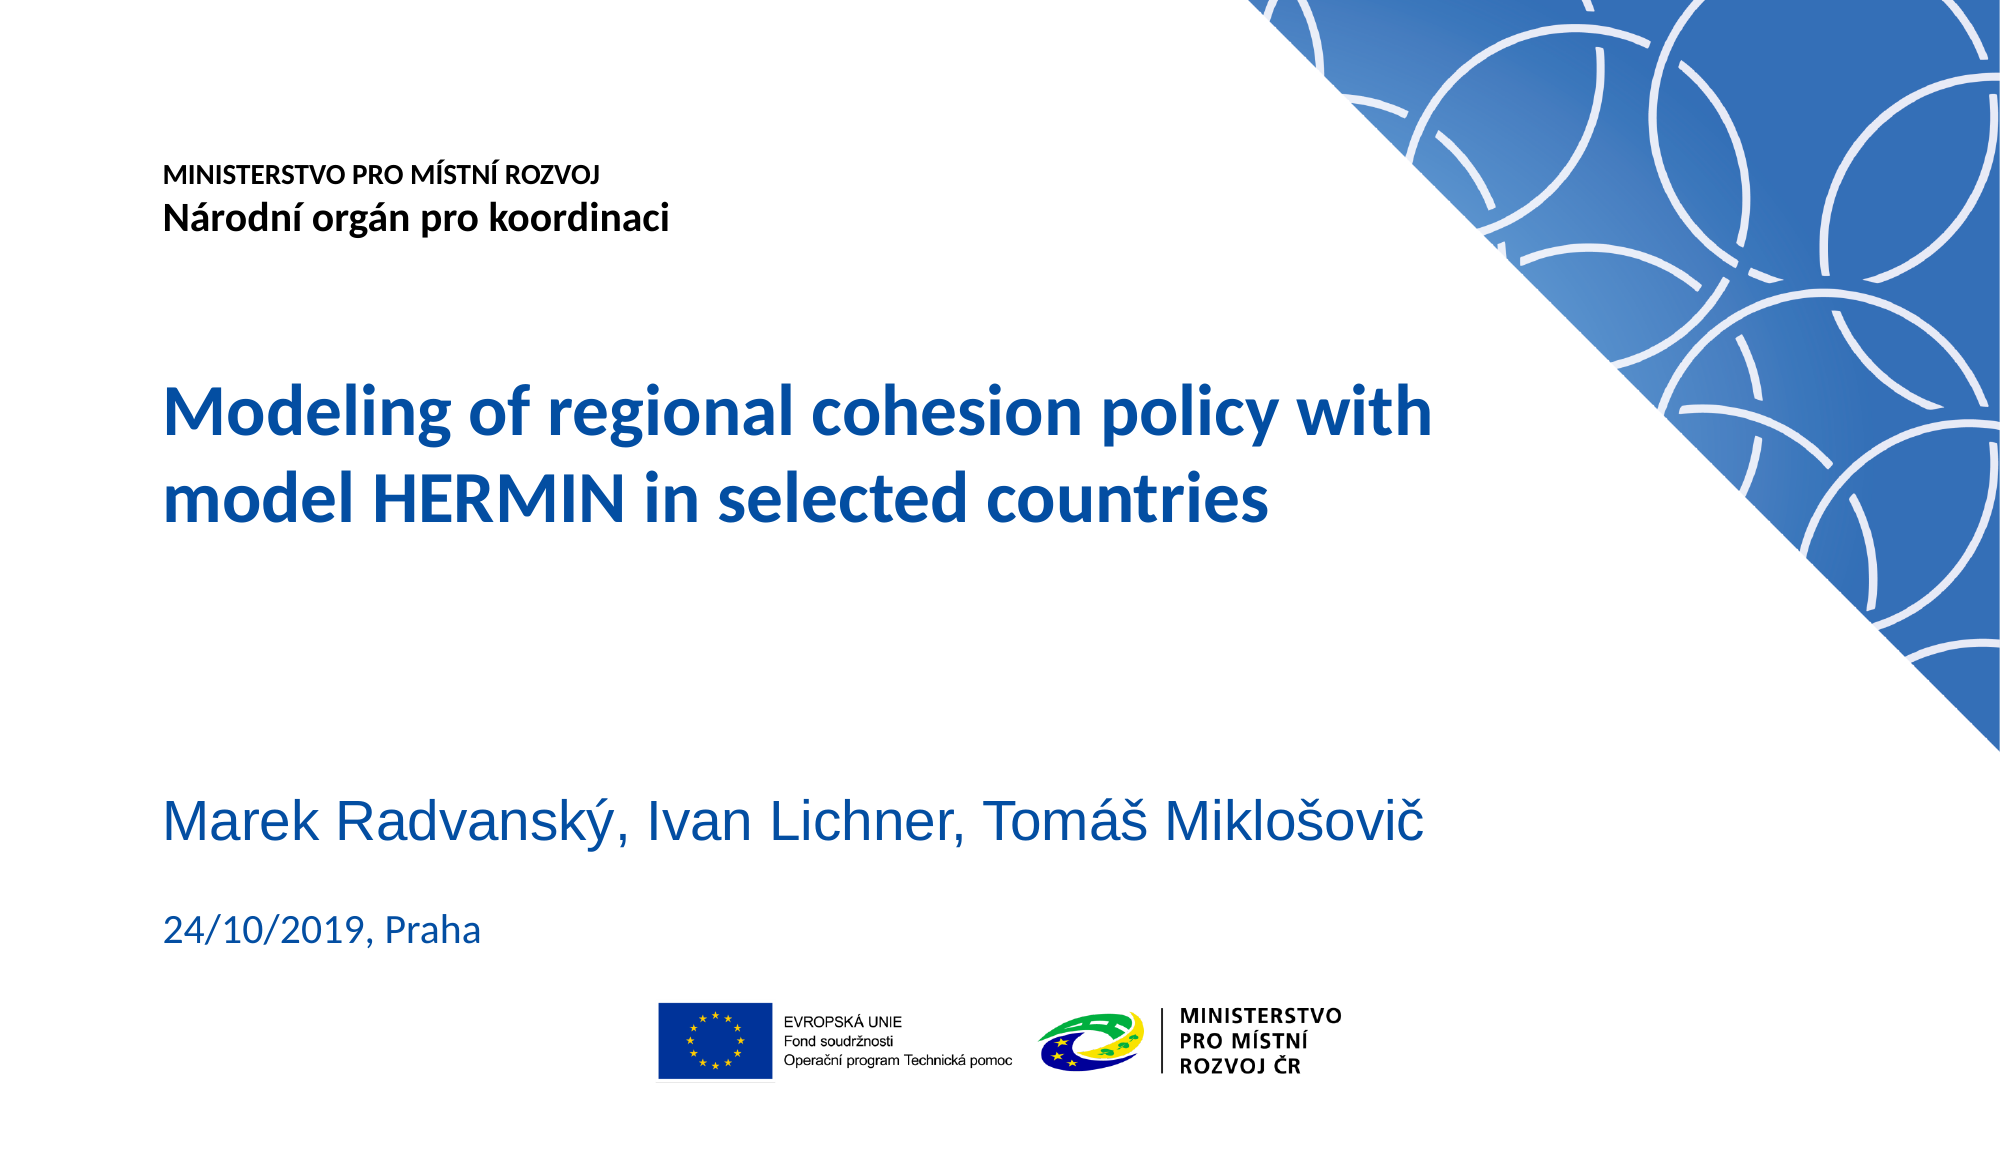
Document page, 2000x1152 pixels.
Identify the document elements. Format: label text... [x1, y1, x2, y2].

picture [1246, 0, 2000, 753]
list 24/10/2019, Praha [147, 894, 904, 954]
title Modeling of regional cohesion policy with model HERMIN in selected countries [147, 354, 1948, 547]
picture [633, 977, 1366, 1104]
subtitle Marek Radvanský, Ivan Lichner, Tomáš Miklošovič [147, 776, 1548, 860]
